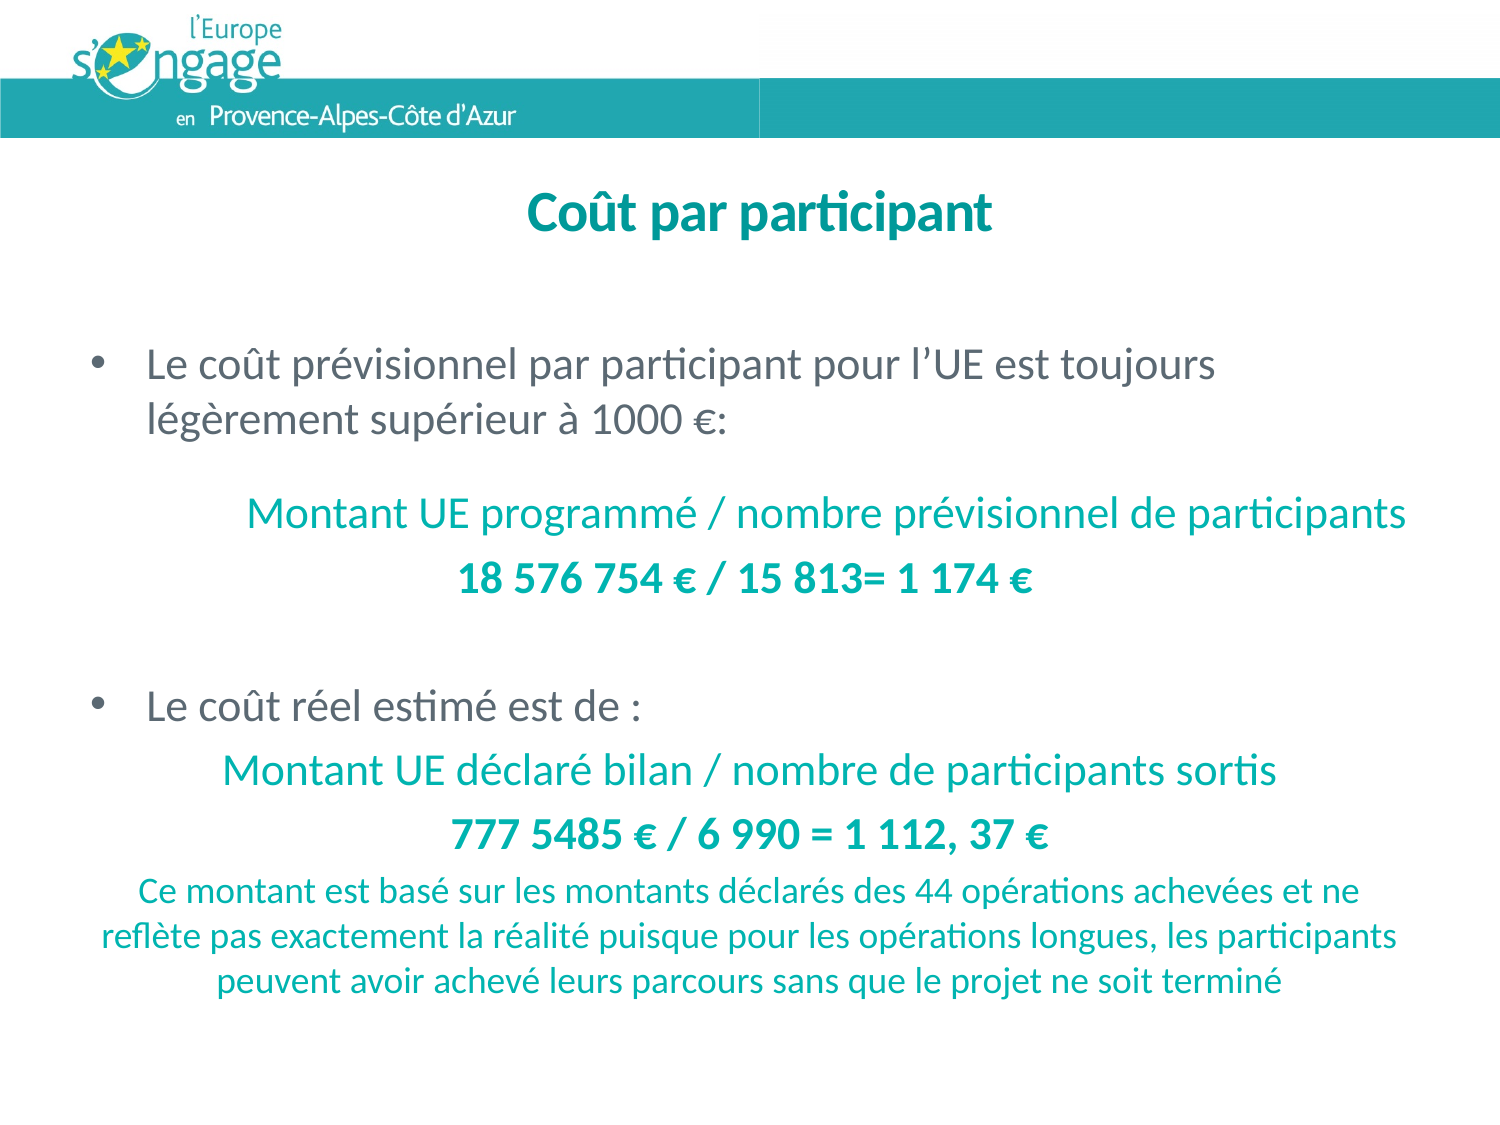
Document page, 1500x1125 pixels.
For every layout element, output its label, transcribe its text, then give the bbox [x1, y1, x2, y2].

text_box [0, 14, 1500, 138]
text_box Coût par participant [85, 165, 1436, 251]
list Le coût prévisionnel par participant pour l’UE est toujours légèrement supérieur à 1000 €: Montant UE programmé / nombre prévisionnel de participants 18 576 754 € / 15 813= 1 174 € Le coût réel estimé est de : Montant UE déclaré bilan / nombre de participants sortis 777 5485 € / 6 990 = 1 112, 37 € Ce montant est basé sur les montants déclarés des 44 opérations achevées et ne reflète pas exactement la réalité puisque pour les opérations longues, les participants peuvent avoir achevé leurs parcours sans que le projet ne soit terminé [75, 326, 1425, 1071]
